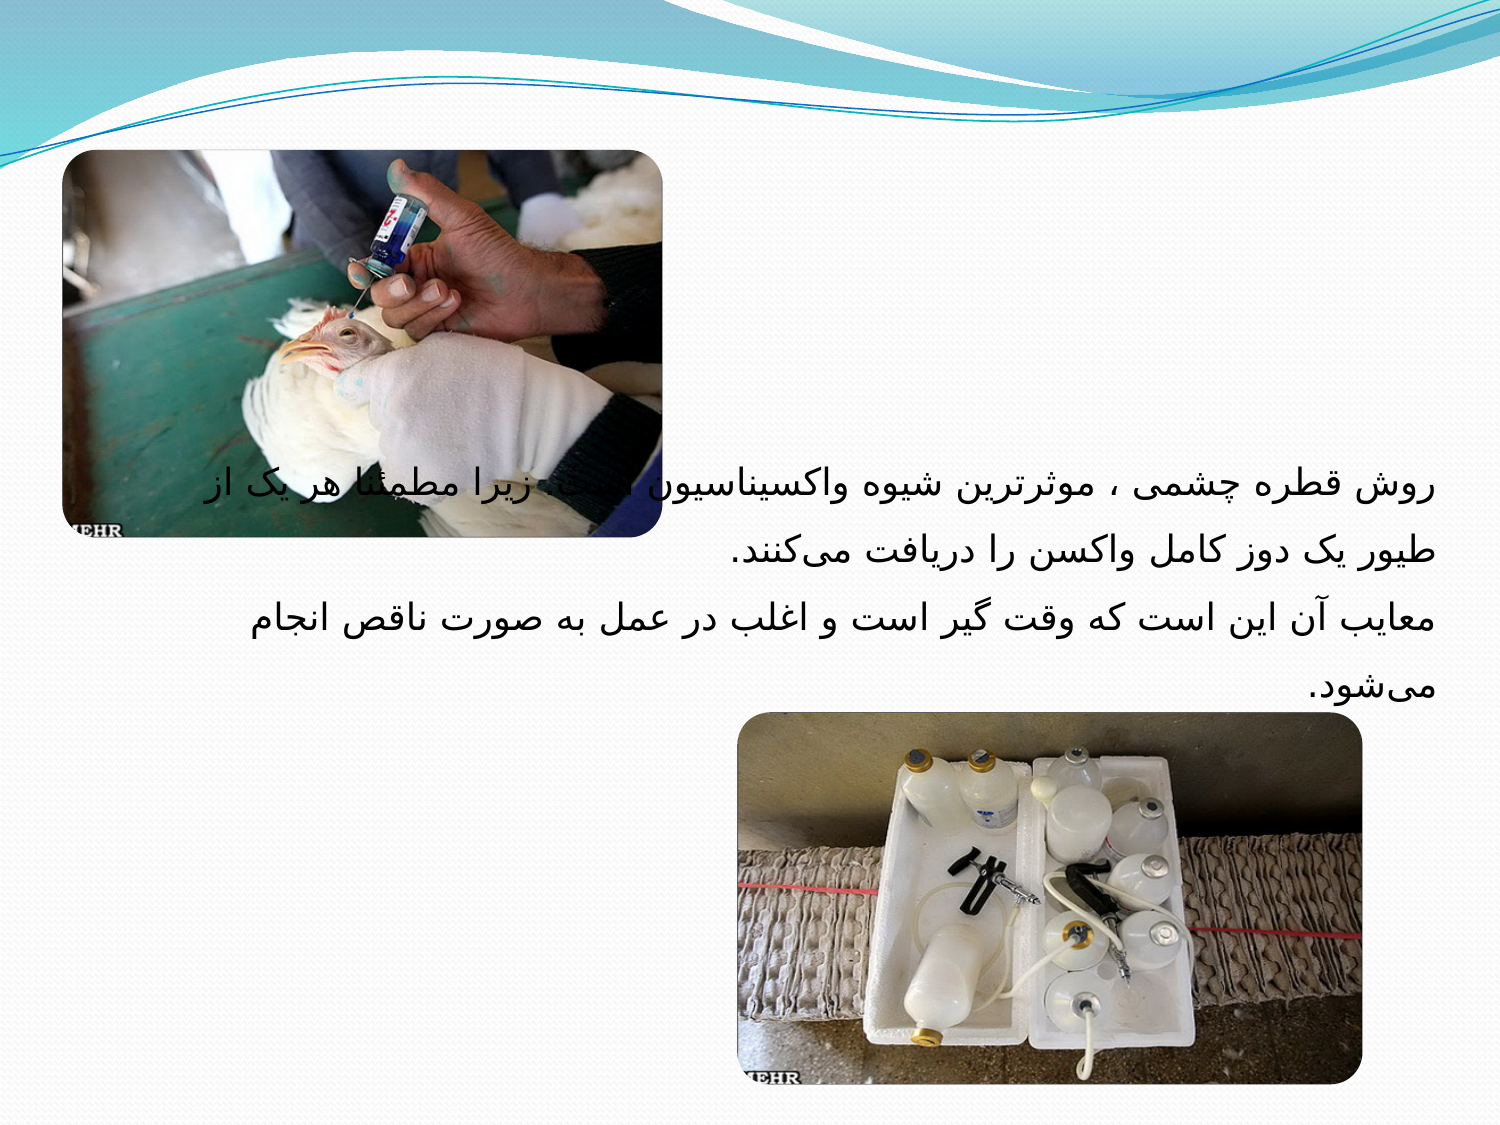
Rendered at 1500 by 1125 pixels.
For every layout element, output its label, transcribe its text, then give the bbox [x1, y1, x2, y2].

text_box روش قطره چشمی ، موثرترین شیوه واکسیناسیون است. زیرا مطمئنا هر یک از طیور یک دوز کامل واکسن را دریافت می‌کنند. معایب آن این است که وقت گیر است و اغلب در عمل به صورت ناقص انجام می‌شود. [149, 350, 1438, 750]
picture [737, 712, 1363, 1085]
picture [62, 149, 663, 538]
